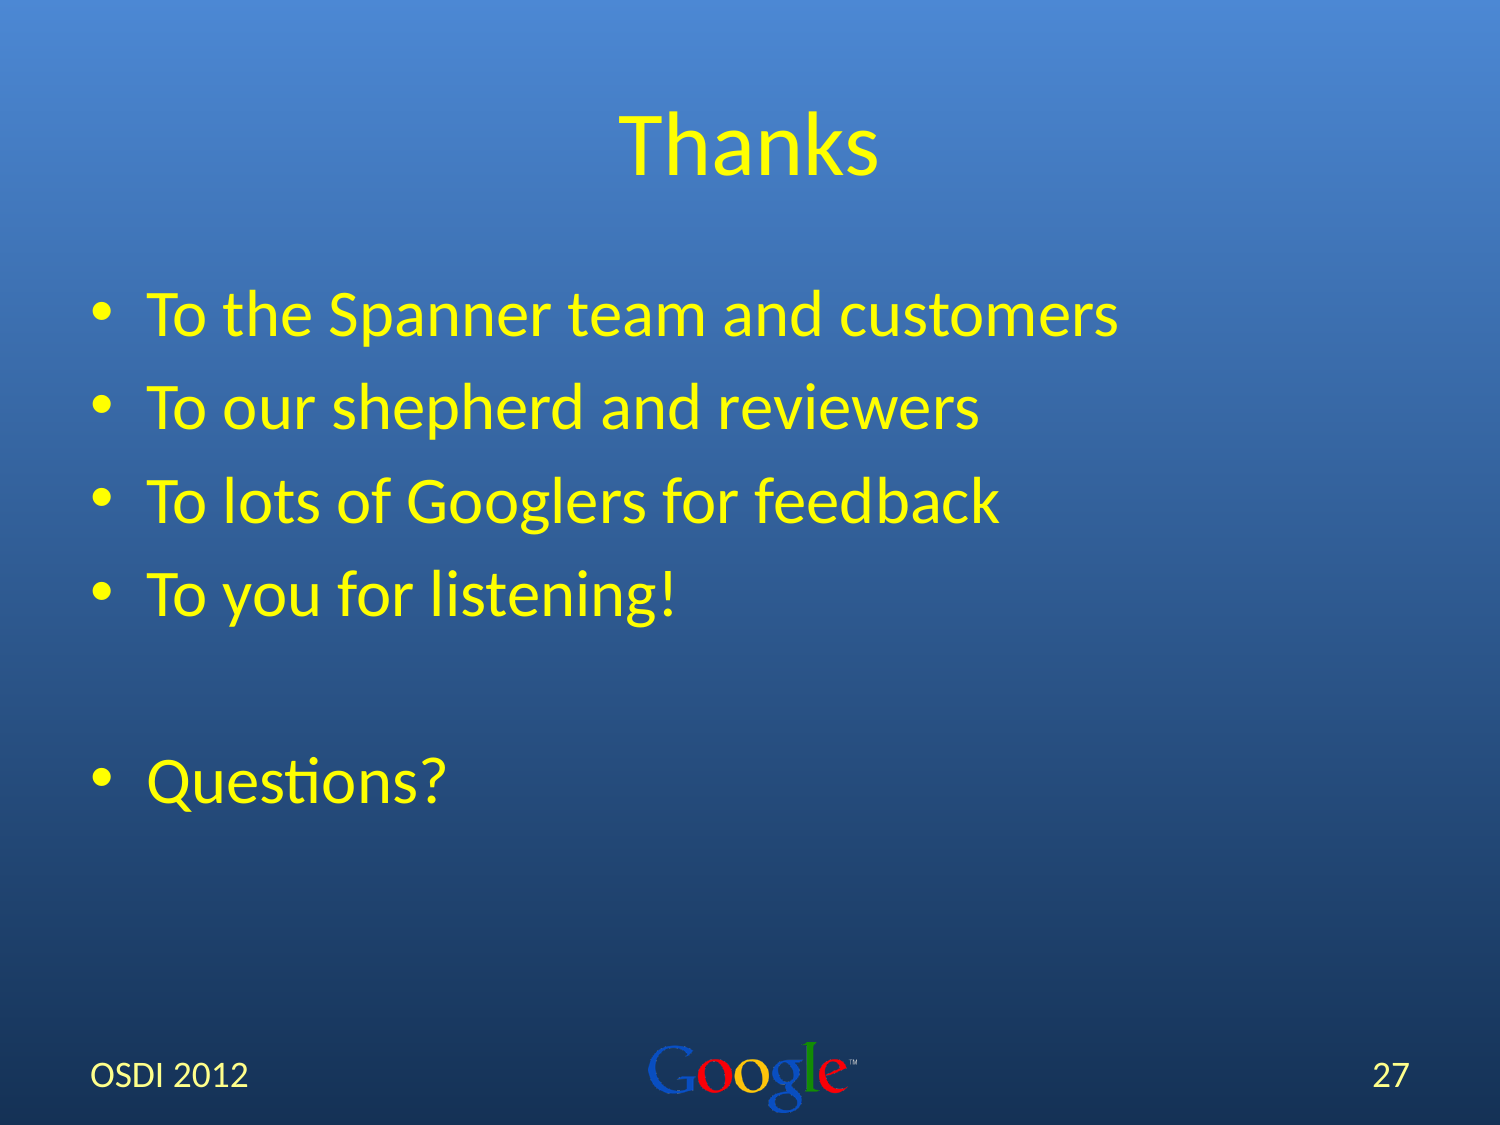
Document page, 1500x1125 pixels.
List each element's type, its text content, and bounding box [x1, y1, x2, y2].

title Thanks [75, 45, 1425, 233]
picture [648, 1042, 857, 1113]
slide_number OSDI 2012 [75, 1042, 425, 1103]
list To the Spanner team and customers To our shepherd and reviewers To lots of Googlers for feedback To you for listening! Questions? [75, 262, 1425, 1005]
slide_number 27 [1074, 1042, 1425, 1103]
